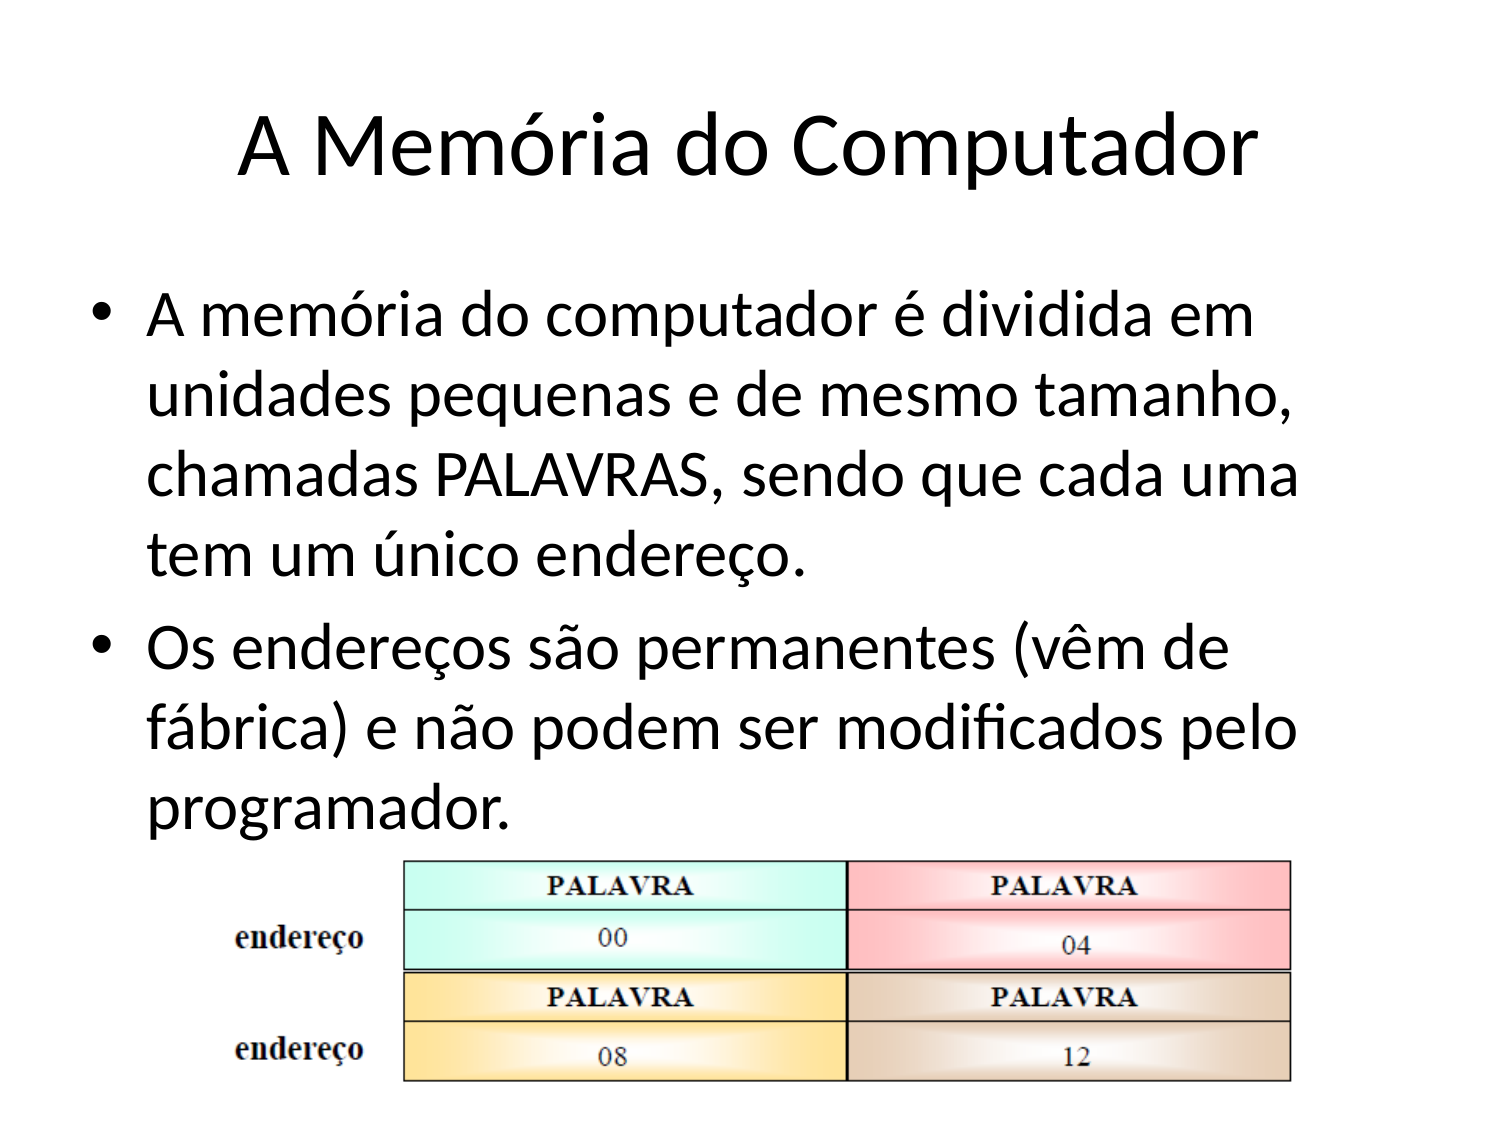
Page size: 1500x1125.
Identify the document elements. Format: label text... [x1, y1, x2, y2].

list A memória do computador é dividida em unidades pequenas e de mesmo tamanho, chamadas PALAVRAS, sendo que cada uma tem um único endereço. Os endereços são permanentes (vêm de fábrica) e não podem ser modificados pelo programador. [75, 262, 1425, 1005]
title A Memória do Computador [75, 45, 1425, 233]
picture [229, 845, 1304, 1097]
